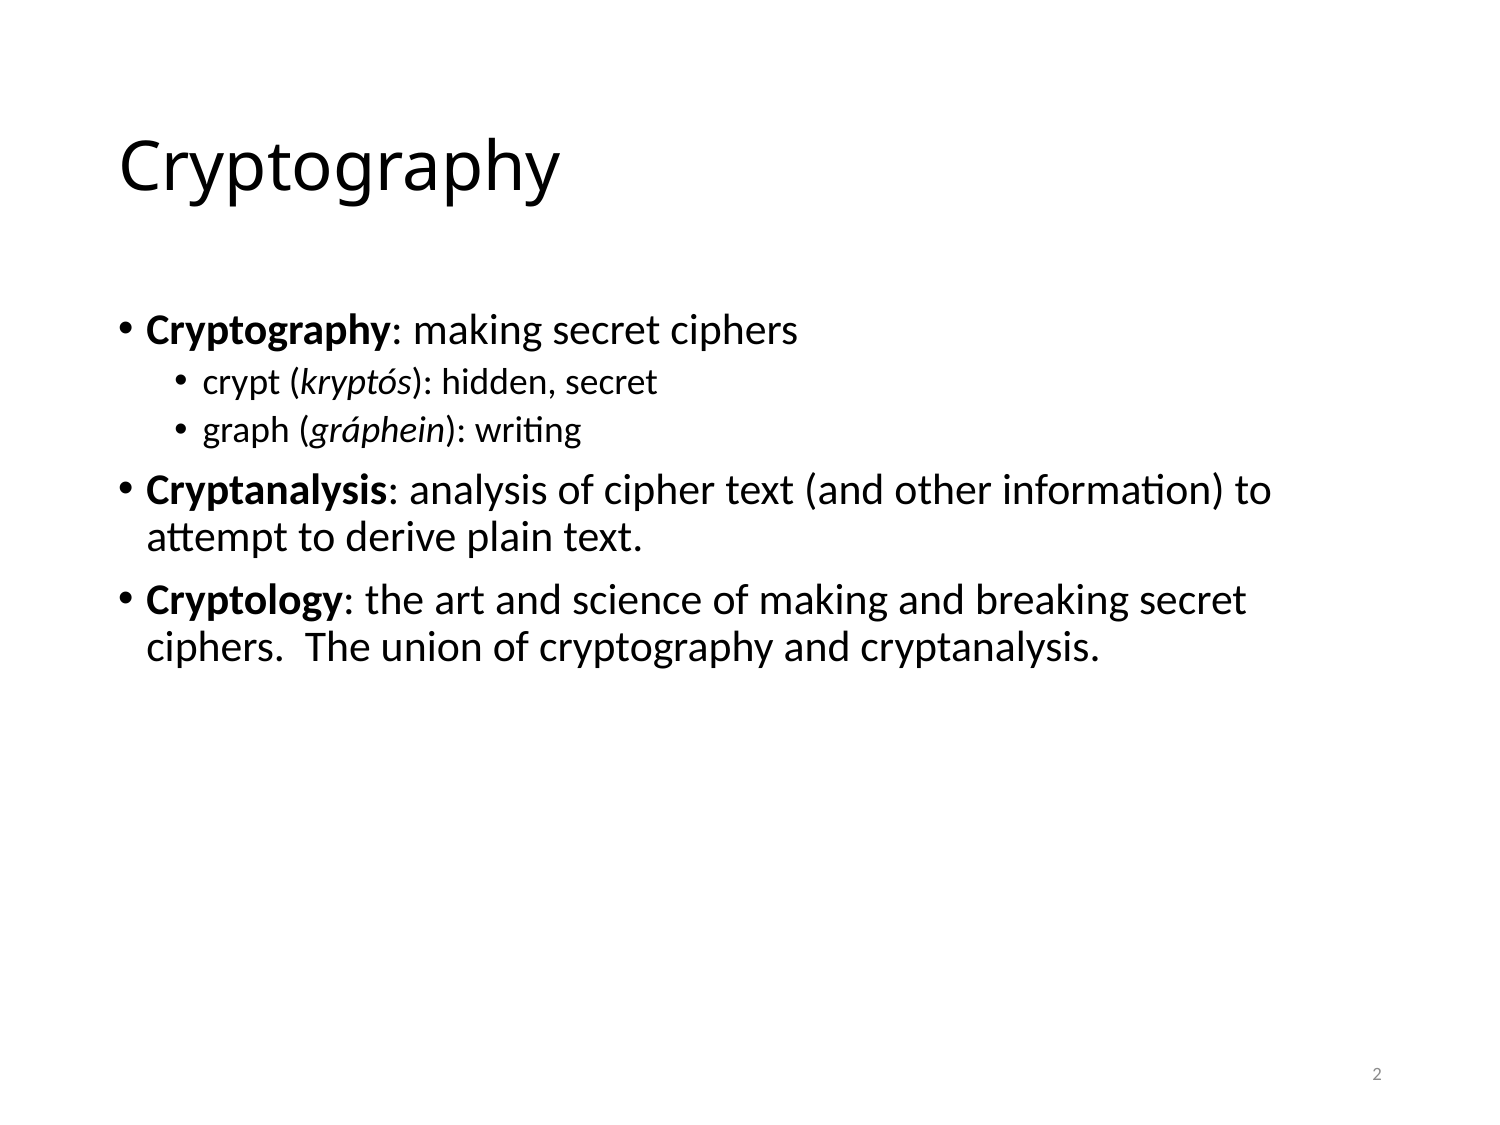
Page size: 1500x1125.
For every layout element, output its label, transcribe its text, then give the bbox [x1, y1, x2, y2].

slide_number 2 [1059, 1042, 1397, 1103]
list Cryptography: making secret ciphers crypt (kryptós): hidden, secret graph (gráphein): writing Cryptanalysis: analysis of cipher text (and other information) to attempt to derive plain text. Cryptology: the art and science of making and breaking secret ciphers. The union of cryptography and cryptanalysis. [103, 299, 1397, 1014]
title Cryptography [103, 59, 1397, 278]
